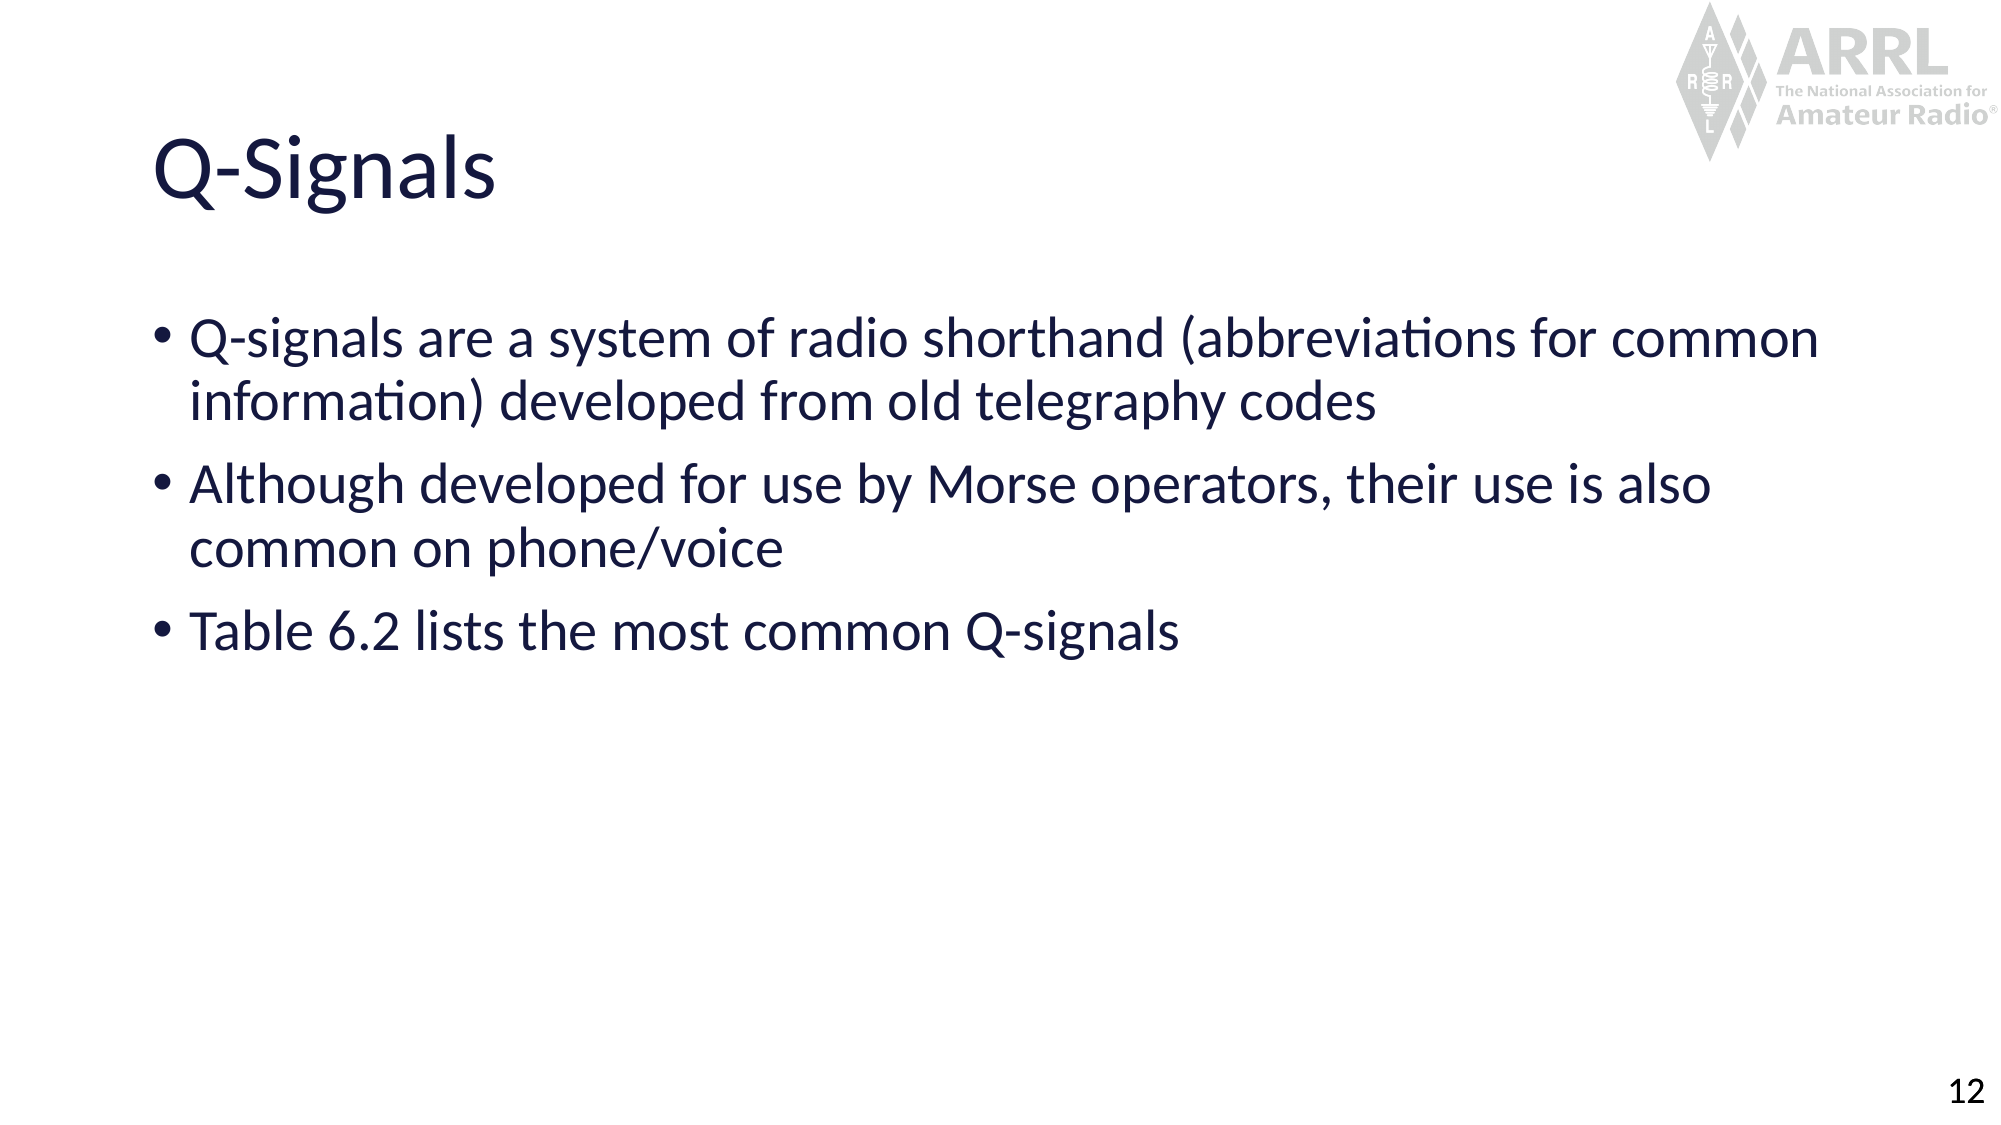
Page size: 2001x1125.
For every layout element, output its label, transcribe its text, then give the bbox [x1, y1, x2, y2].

title Q-Signals [137, 59, 1863, 278]
picture [1674, 0, 2000, 164]
list Q-signals are a system of radio shorthand (abbreviations for common information) developed from old telegraphy codes Although developed for use by Morse operators, their use is also common on phone/voice Table 6.2 lists the most common Q-signals [137, 299, 1863, 1014]
